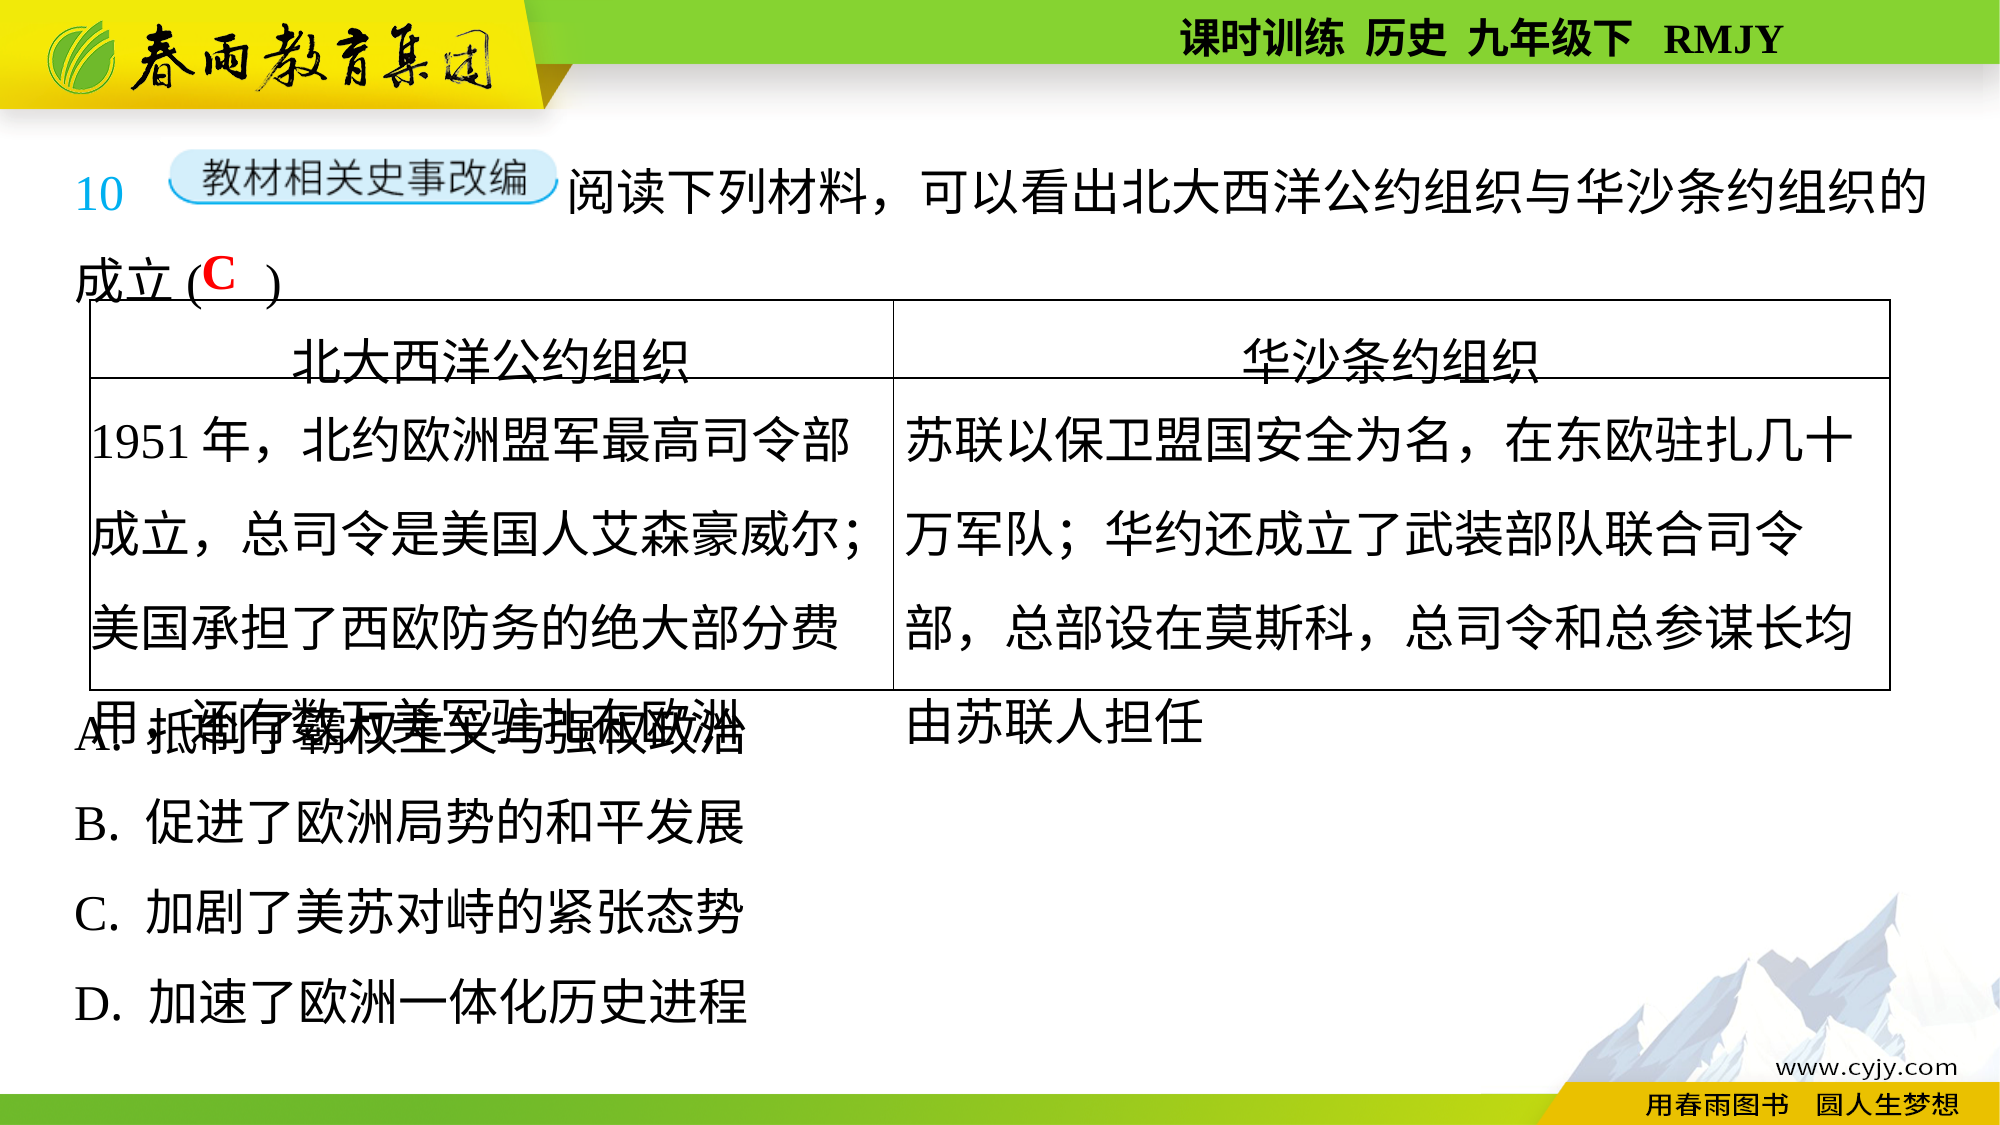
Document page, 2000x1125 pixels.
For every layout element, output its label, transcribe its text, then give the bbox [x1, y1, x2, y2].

table_header 华沙条约组织 [894, 301, 1889, 377]
list 10 阅读下列材料，可以看出北大西洋公约组织与华沙条约组织的成立( ) A. 抵制了霸权主义与强权政治 B. 促进了欧洲局势的和平发展 C. 加剧了美苏对峙的紧张态势 D. 加速了欧洲一体化历史进程 [59, 122, 1944, 1047]
text_box C [186, 231, 253, 299]
table_header 北大西洋公约组织 [91, 301, 893, 377]
table_cell 1951年，北约欧洲盟军最高司令部成立，总司令是美国人艾森豪威尔；美国承担了西欧防务的绝大部分费用，还有数万美军驻扎在欧洲 [91, 379, 893, 689]
picture [0, 0, 2000, 1125]
table_cell 苏联以保卫盟国安全为名，在东欧驻扎几十万军队；华约还成立了武装部队联合司令部，总部设在莫斯科，总司令和总参谋长均由苏联人担任 [894, 379, 1889, 689]
